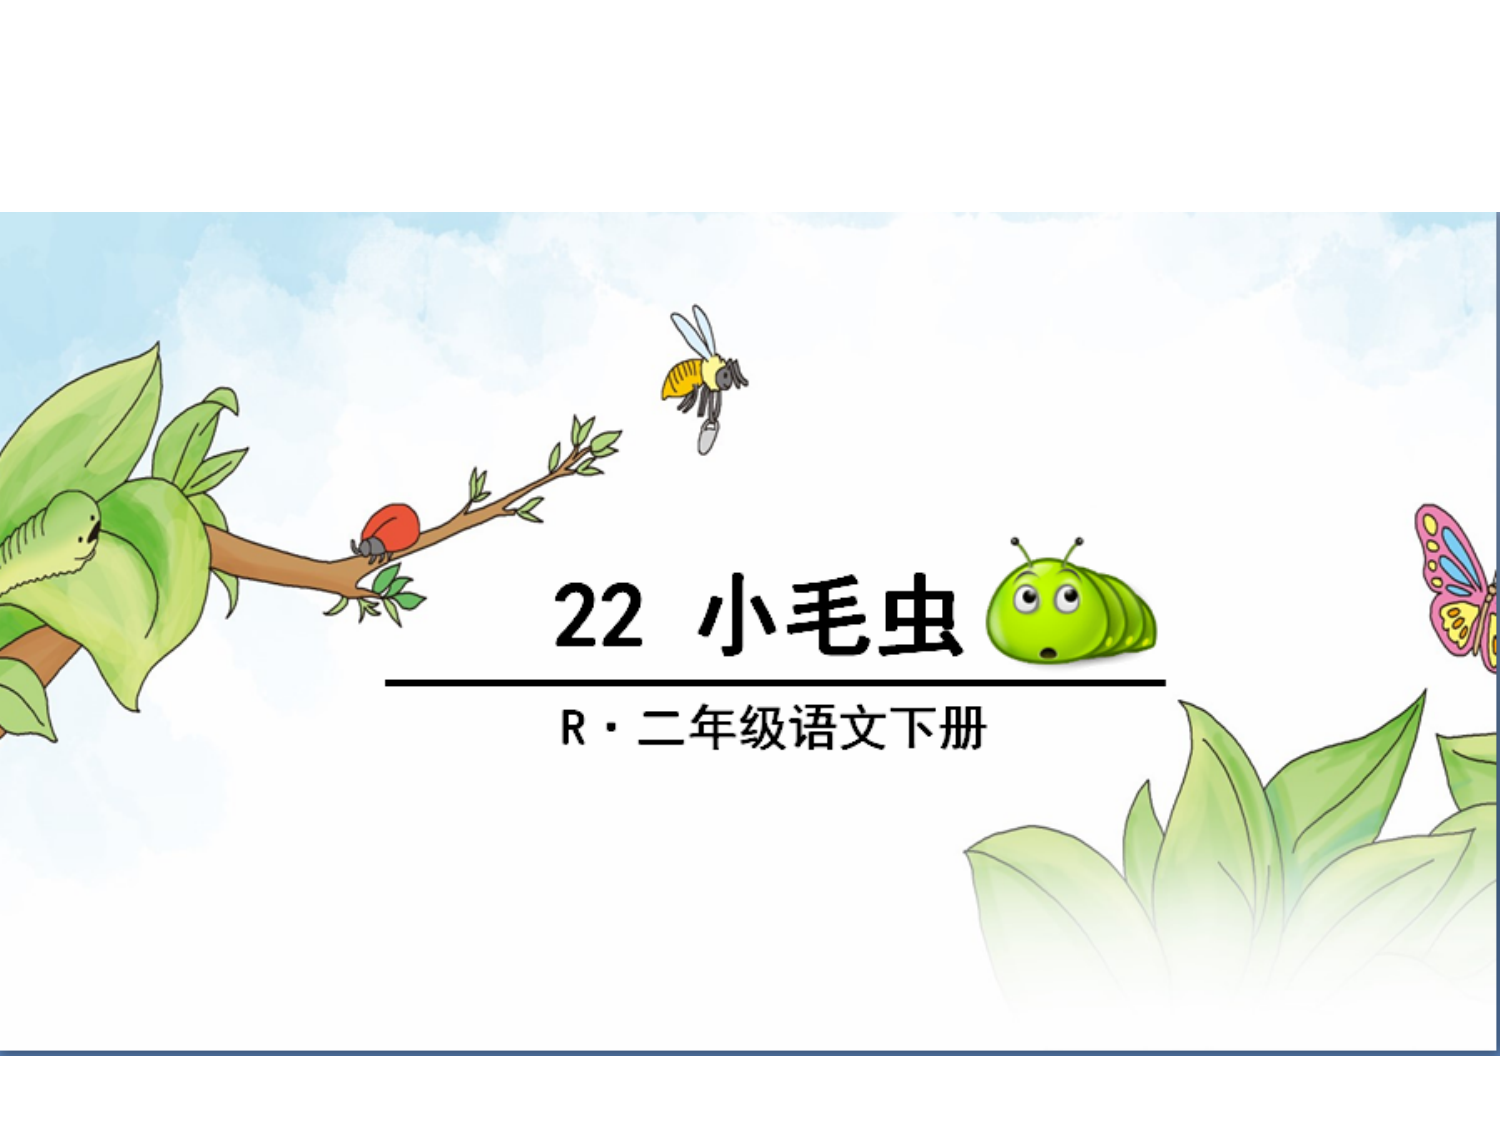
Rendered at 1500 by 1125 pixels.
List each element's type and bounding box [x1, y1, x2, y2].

picture [0, 212, 1500, 1056]
